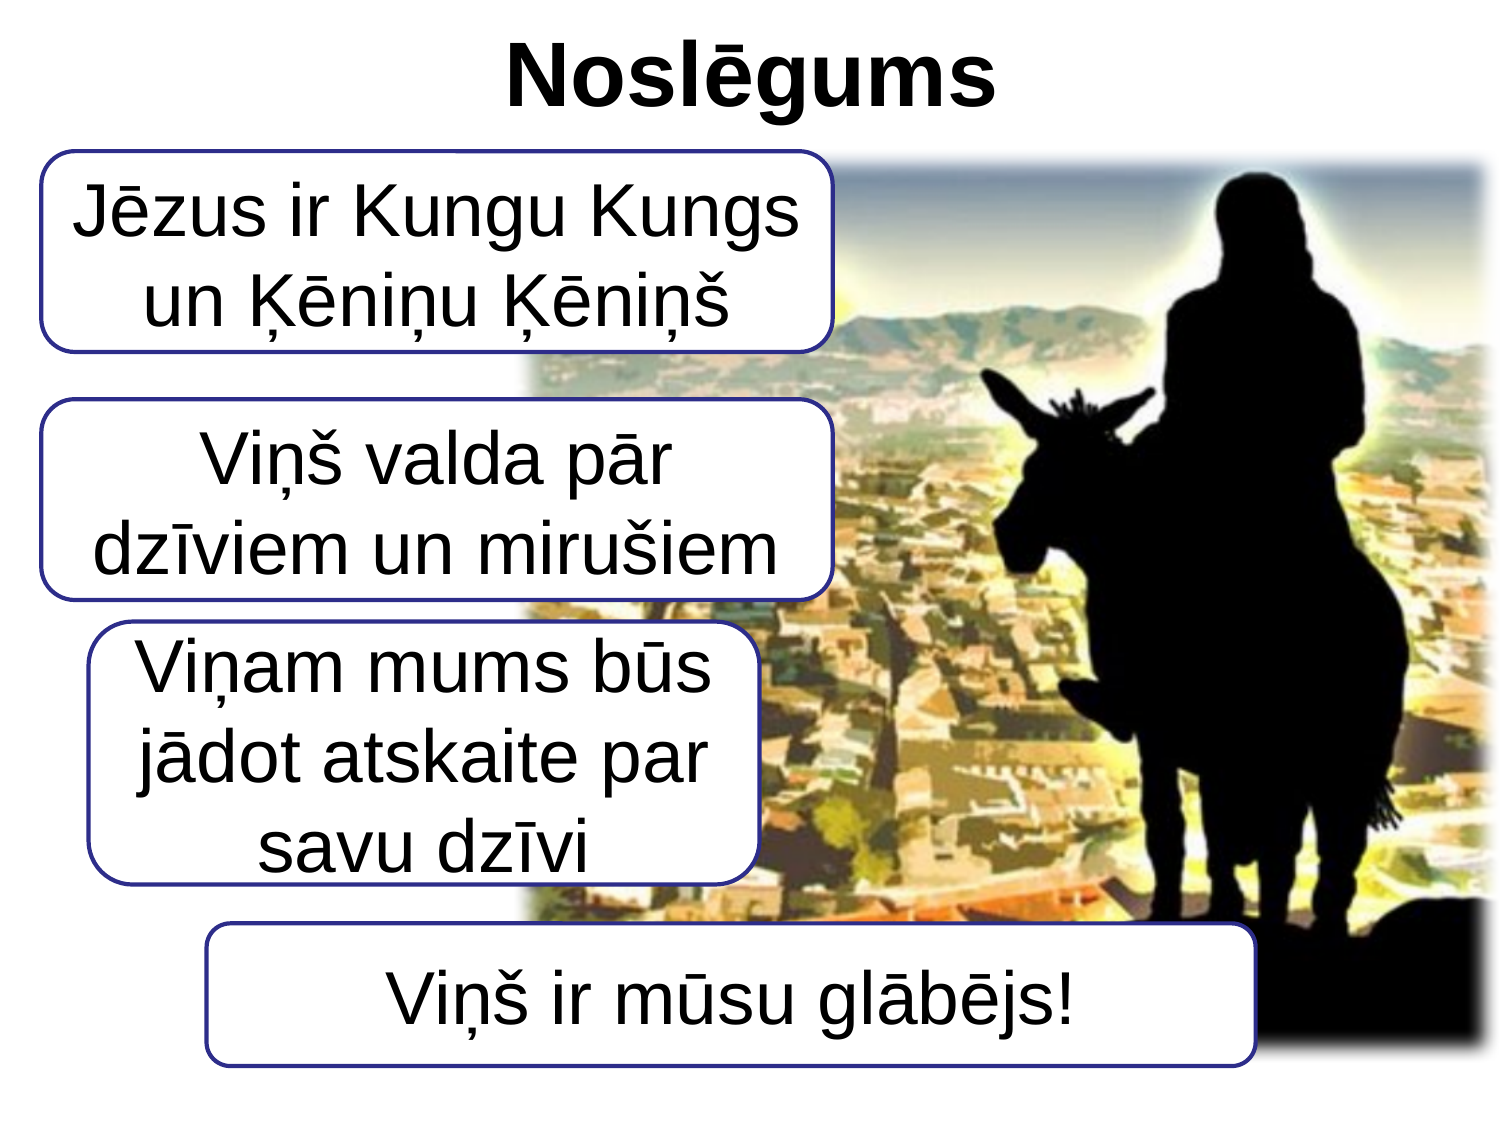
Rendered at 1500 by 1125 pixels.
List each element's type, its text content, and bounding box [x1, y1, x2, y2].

title Noslēgums [76, 0, 1428, 140]
picture [513, 148, 1500, 1063]
text_box Viņš valda pār dzīviem un mirušiem [39, 397, 508, 603]
text_box Jēzus ir Kungu Kungs un Ķēniņu Ķēniņš [39, 149, 511, 355]
text_box Viņš ir mūsu glābējs! [204, 921, 511, 1069]
text_box Viņam mums būs jādot atskaite par savu dzīvi [86, 619, 508, 887]
